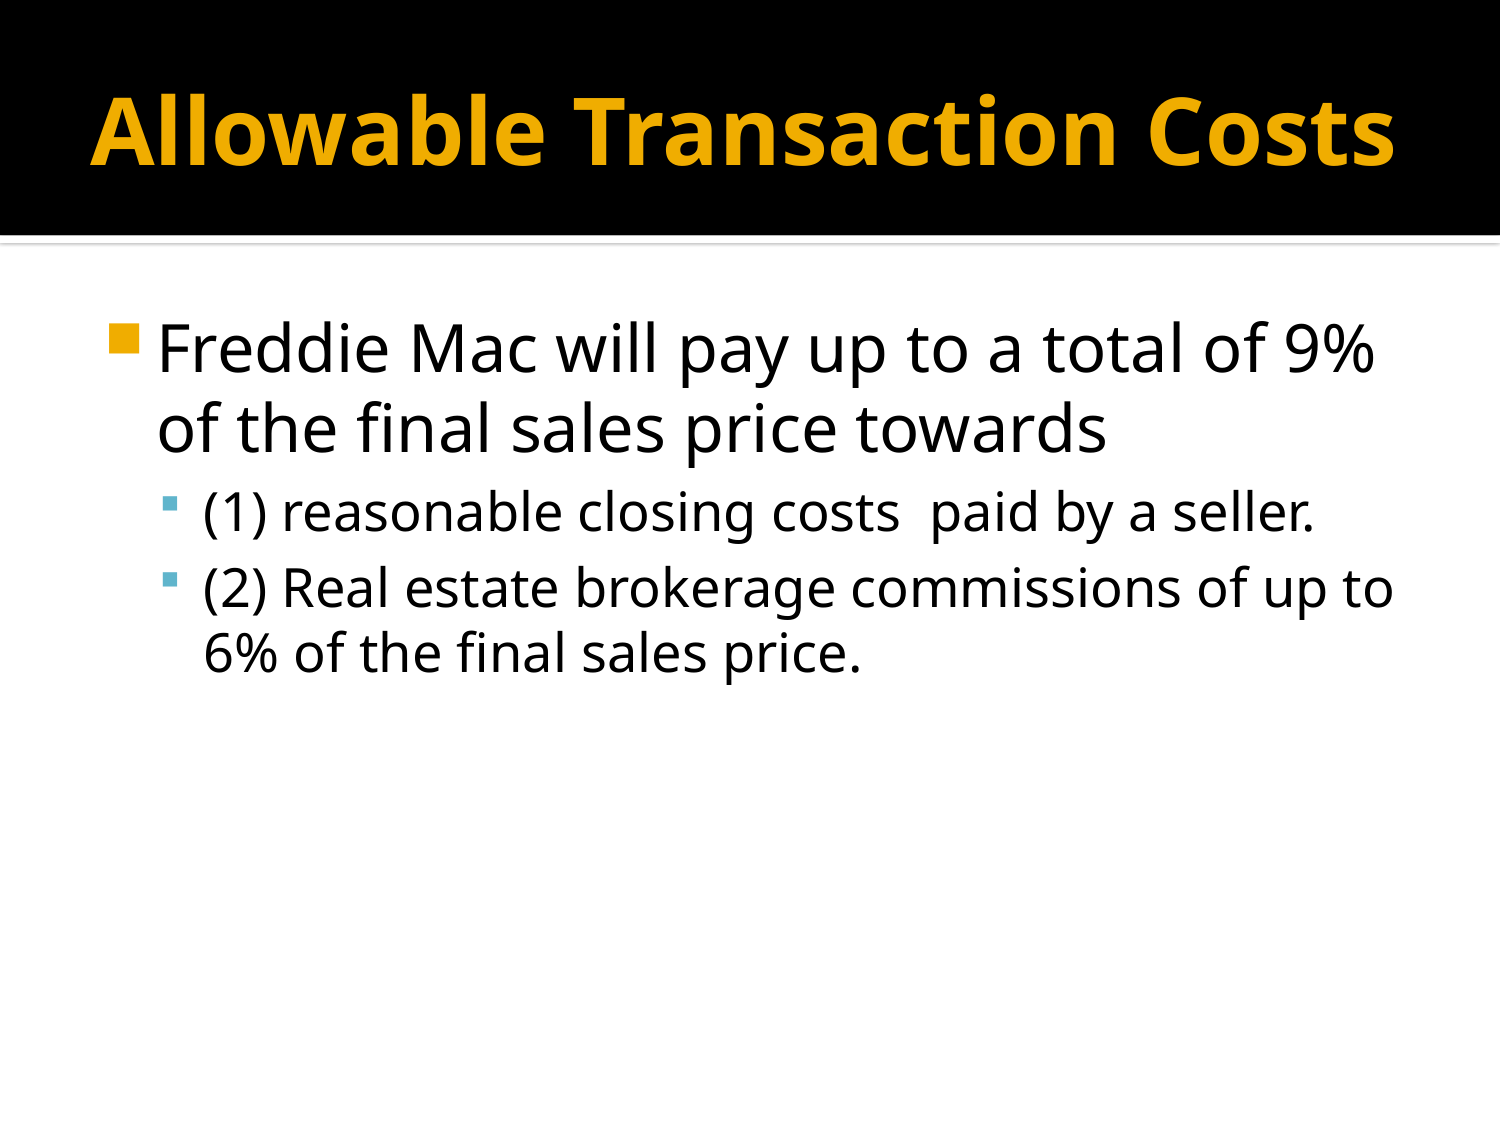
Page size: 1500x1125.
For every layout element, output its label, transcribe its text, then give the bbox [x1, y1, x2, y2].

title Allowable Transaction Costs [75, 25, 1425, 231]
list Freddie Mac will pay up to a total of 9% of the final sales price towards (1) reasonable closing costs paid by a seller. (2) Real estate brokerage commissions of up to 6% of the final sales price. [75, 291, 1425, 1050]
